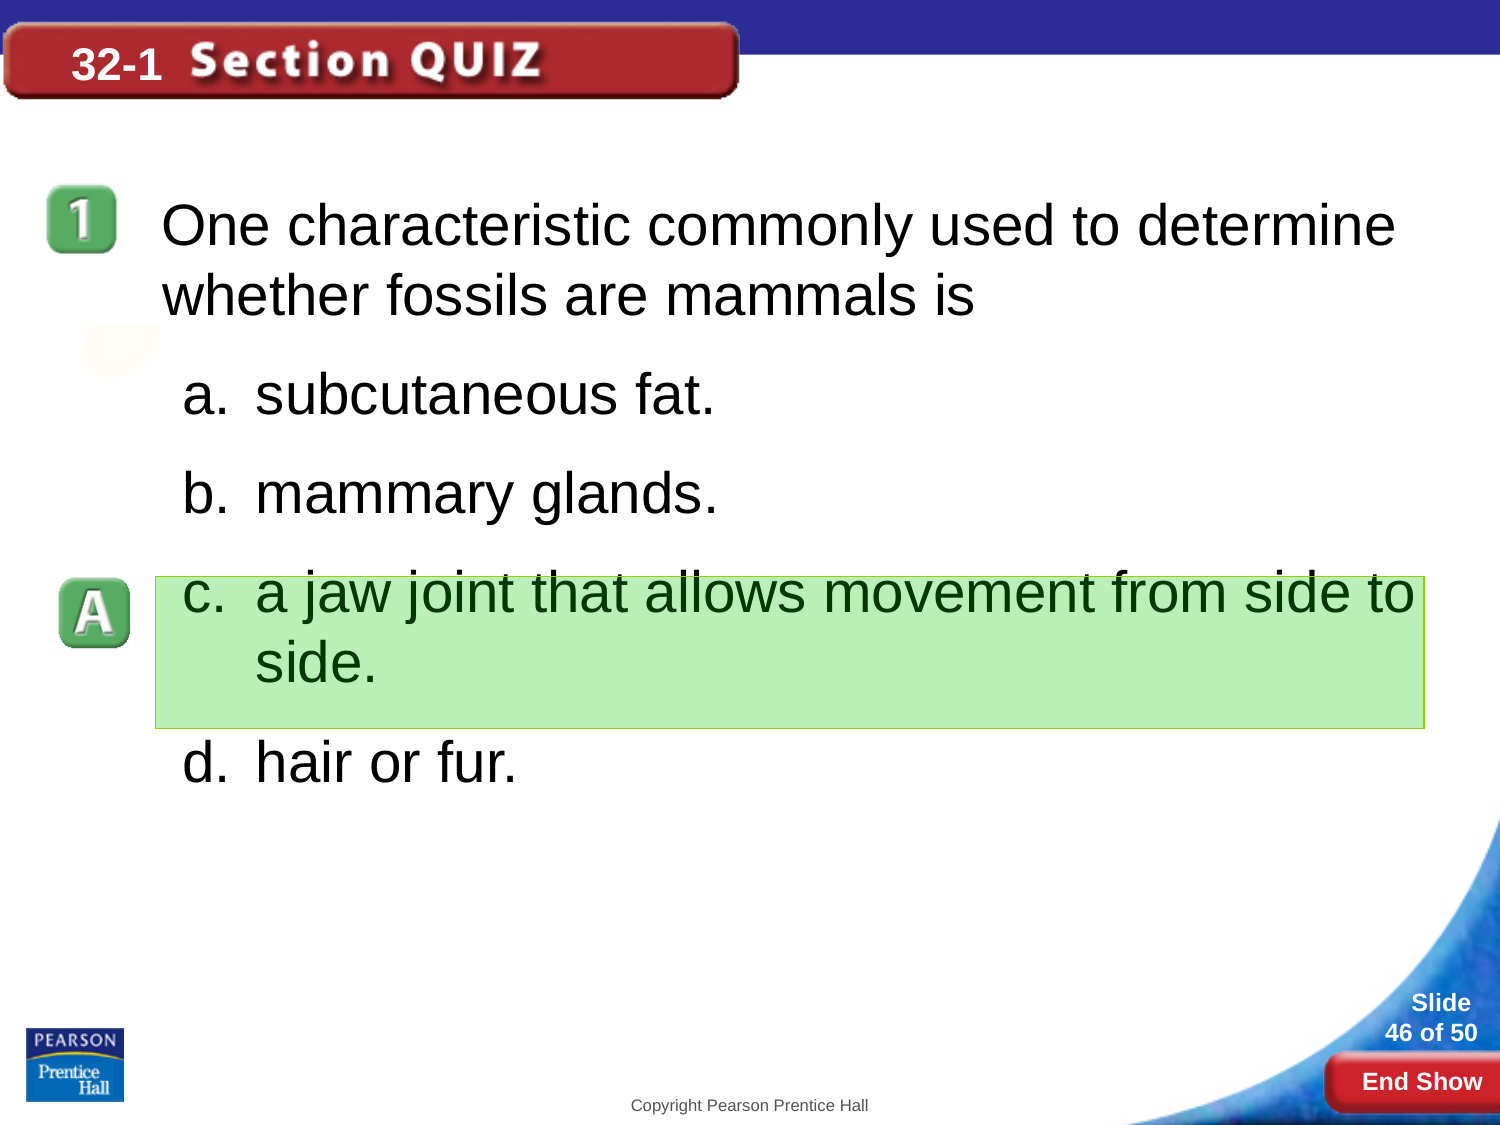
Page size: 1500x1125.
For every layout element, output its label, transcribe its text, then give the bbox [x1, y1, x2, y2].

picture [49, 571, 146, 657]
picture [0, 0, 1500, 1125]
title 32-1 [2, 0, 179, 208]
picture [39, 178, 132, 262]
footer Copyright Pearson Prentice Hall [512, 1087, 988, 1113]
text_box [155, 576, 1424, 729]
list One characteristic commonly used to determine whether fossils are mammals is subcutaneous fat. mammary glands. a jaw joint that allows movement from side to side. hair or fur. [44, 179, 1440, 888]
